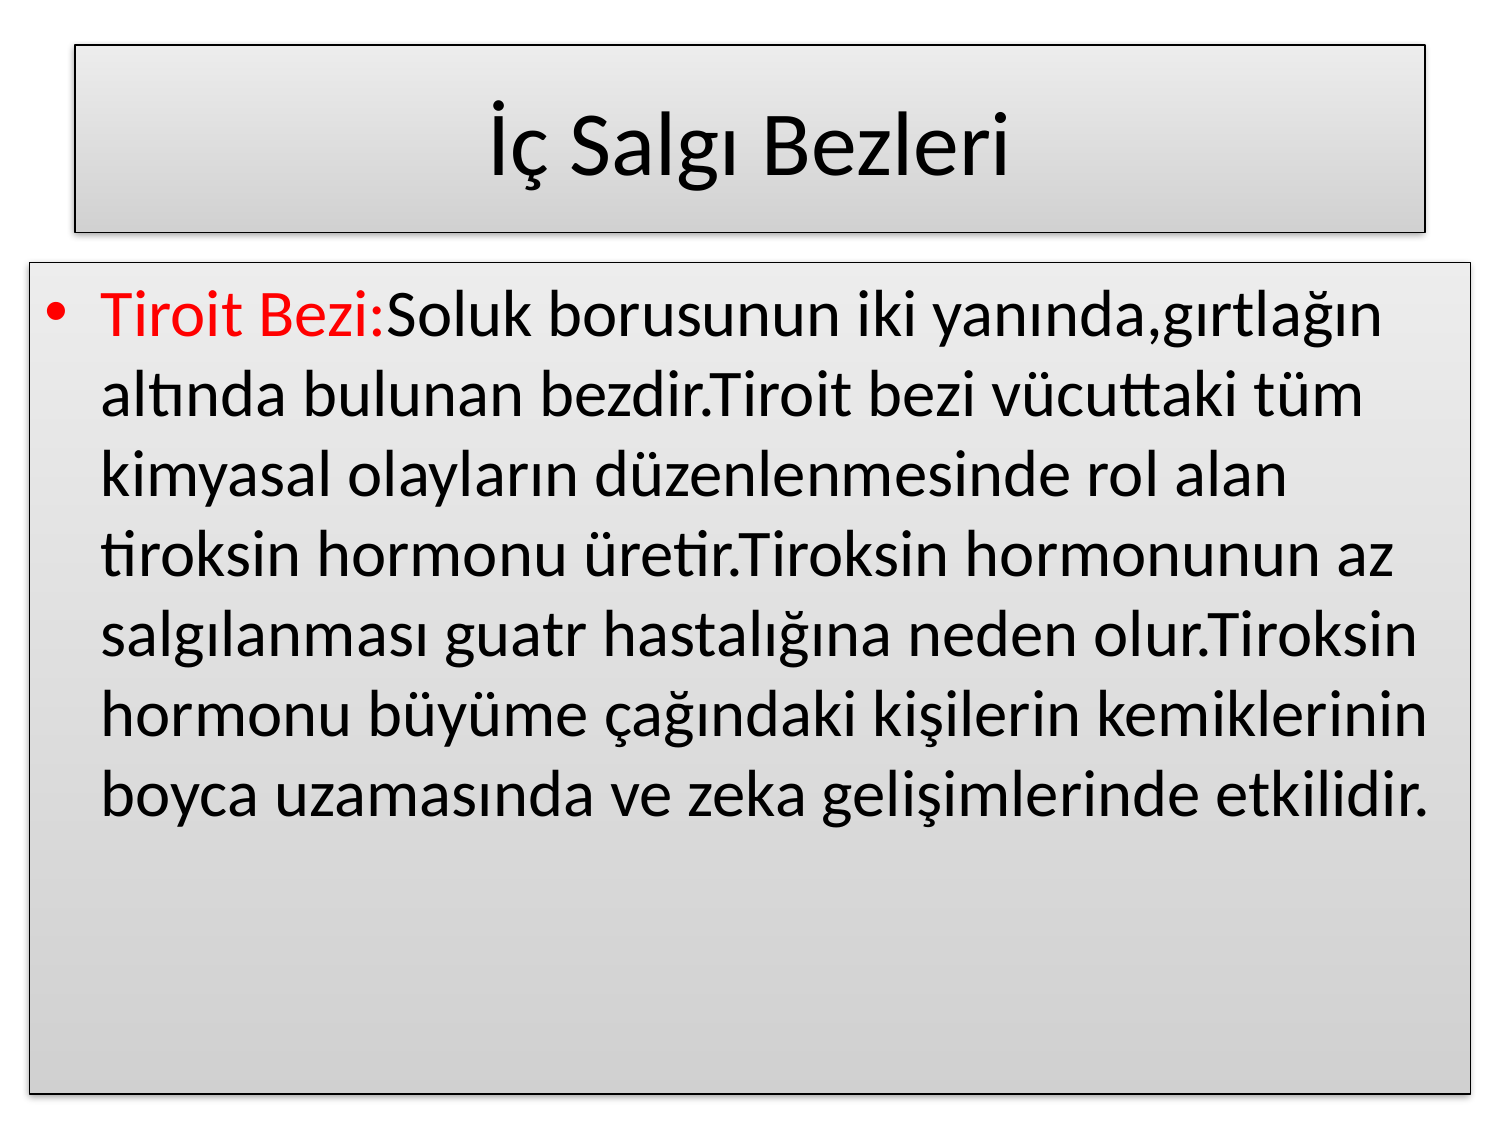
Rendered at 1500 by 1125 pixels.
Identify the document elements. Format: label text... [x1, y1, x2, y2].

list Tiroit Bezi:Soluk borusunun iki yanında,gırtlağın altında bulunan bezdir.Tiroit bezi vücuttaki tüm kimyasal olayların düzenlenmesinde rol alan tiroksin hormonu üretir.Tiroksin hormonunun az salgılanması guatr hastalığına neden olur.Tiroksin hormonu büyüme çağındaki kişilerin kemiklerinin boyca uzamasında ve zeka gelişimlerinde etkilidir. [29, 262, 1471, 1095]
title İç Salgı Bezleri [74, 44, 1426, 233]
